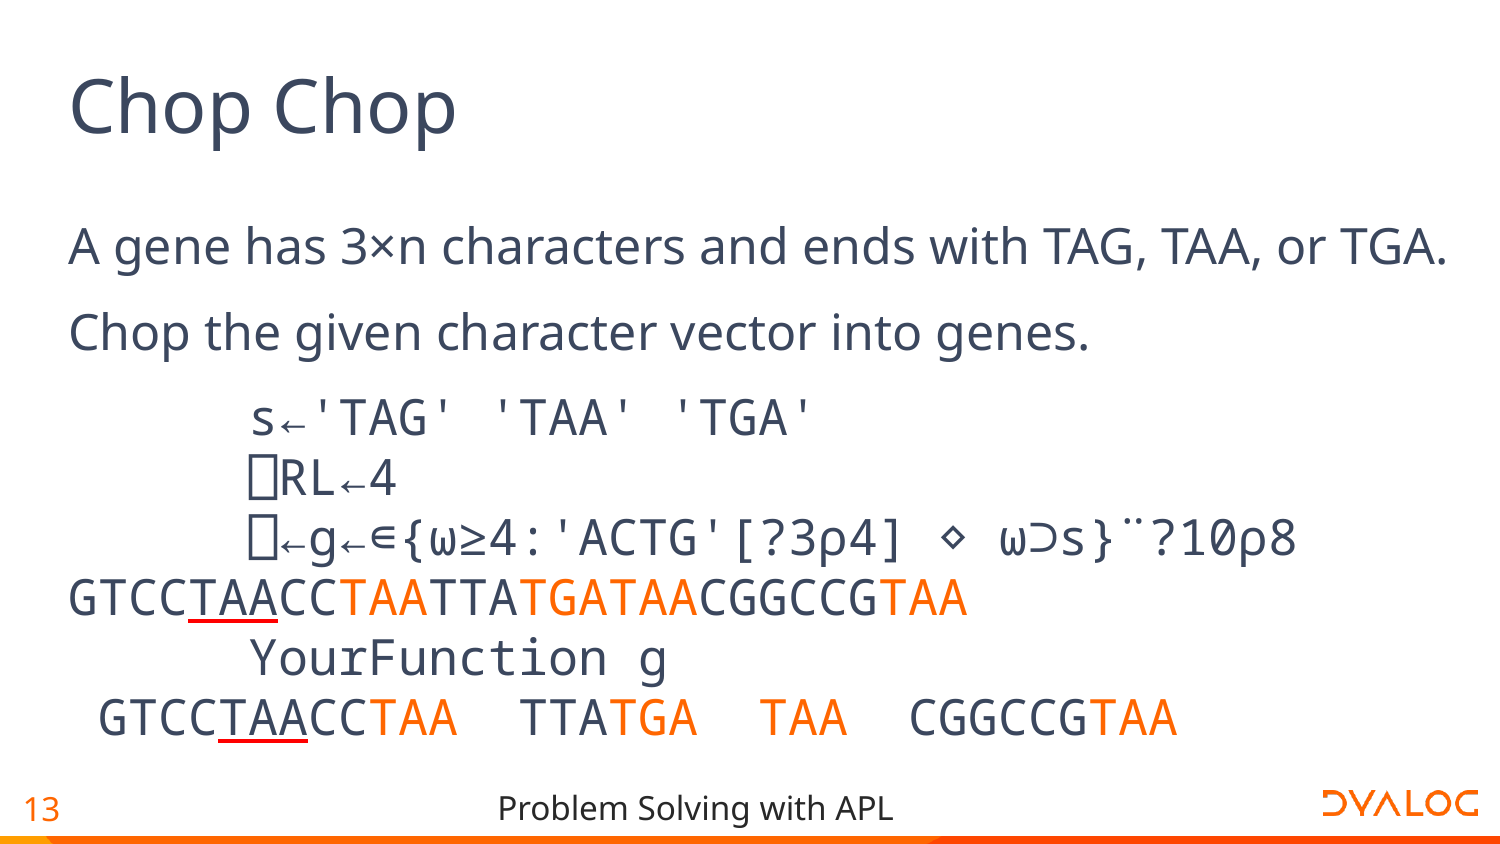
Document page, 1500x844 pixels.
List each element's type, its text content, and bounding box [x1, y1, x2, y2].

title Chop Chop [53, 43, 1428, 157]
picture [1323, 790, 1478, 816]
list A gene has 3×n characters and ends with TAG, TAA, or TGA. Chop the given character vector into genes. s←'TAG' 'TAA' 'TGA' ⎕RL←4 ⎕←g←∊{⍵≥4:'ACTG'[?3⍴4] ⋄ ⍵⊃s}¨?10⍴8 GTCCTAACCTAATTATGATAACGGCCGTAA YourFunction g GTCCTAACCTAA TTATGA TAA CGGCCGTAA [53, 207, 1500, 740]
picture [0, 836, 1500, 844]
